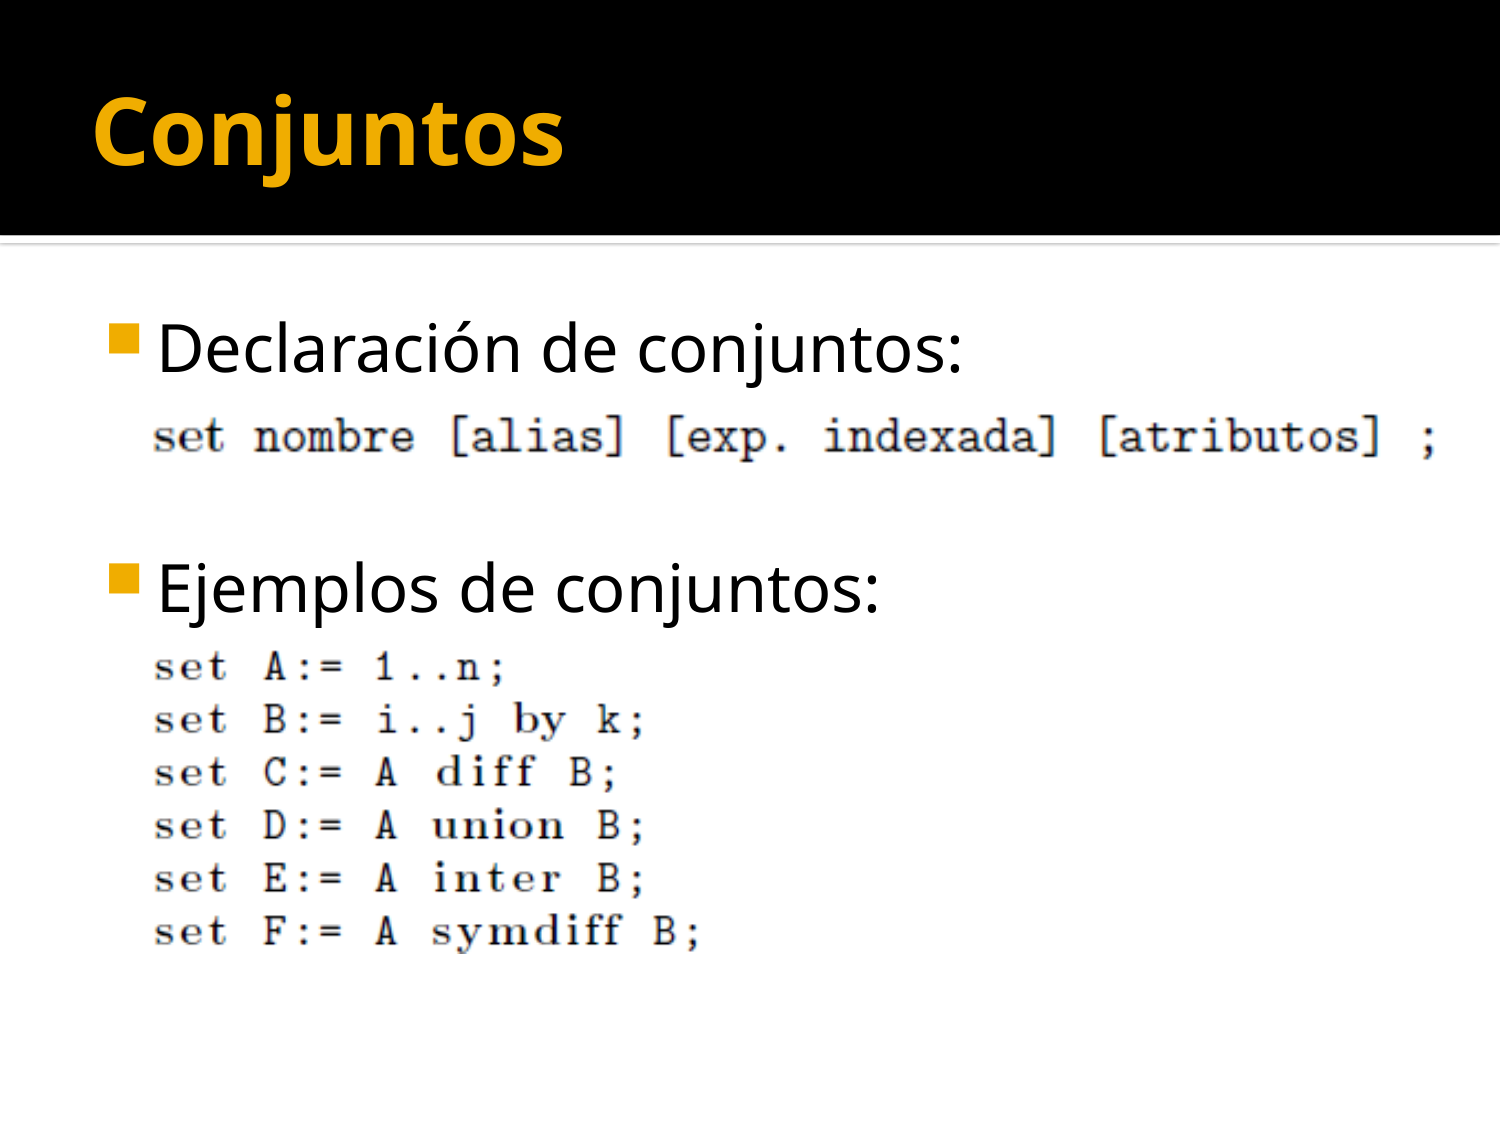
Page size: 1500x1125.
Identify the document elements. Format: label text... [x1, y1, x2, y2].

list Declaración de conjuntos: Ejemplos de conjuntos: [75, 291, 1425, 1050]
picture [147, 408, 1450, 468]
picture [147, 645, 703, 954]
title Conjuntos [75, 25, 1425, 231]
